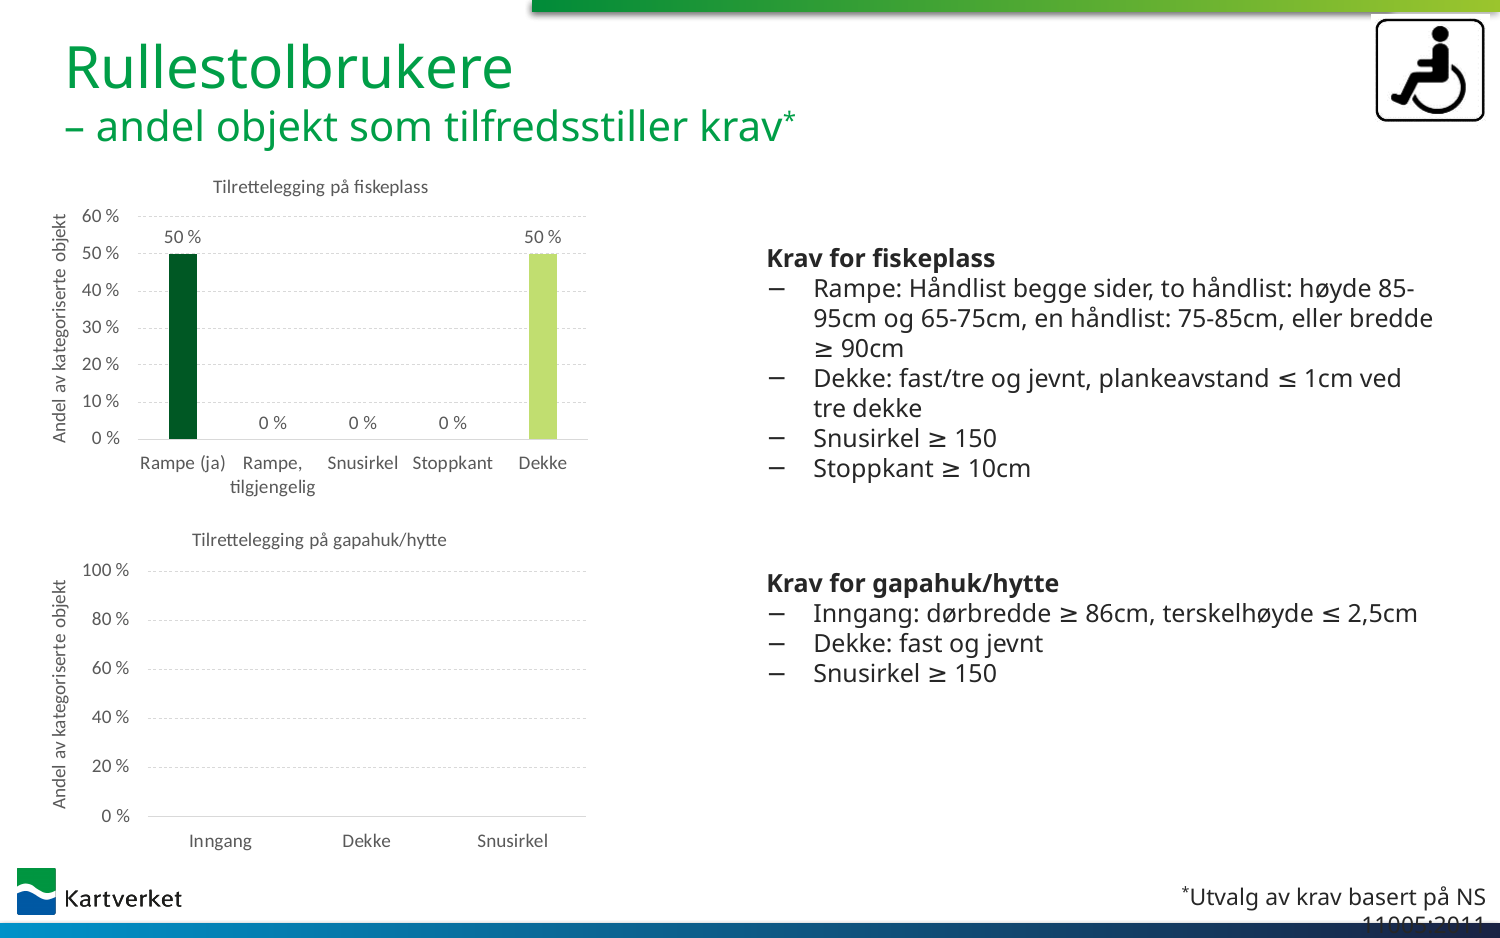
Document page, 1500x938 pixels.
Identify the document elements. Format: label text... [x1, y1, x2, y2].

text_box Rullestolbrukere – andel objekt som tilfredsstiller krav* [49, 29, 1431, 158]
text_box *Utvalg av krav basert på NS 11005:2011 [1068, 873, 1500, 938]
picture [1371, 13, 1491, 127]
text_box Krav for fiskeplass Rampe: Håndlist begge sider, to håndlist: høyde 85-95cm og 65-75cm, en håndlist: 75-85cm, eller bredde ≥ 90cm Dekke: fast/tre og jevnt, plankeavstand ≤ 1cm ved tre dekke Snusirkel ≥ 150 Stoppkant ≥ 10cm [751, 235, 1452, 490]
text_box Krav for gapahuk/hytte Inngang: dørbredde ≥ 86cm, terskelhøyde ≤ 2,5cm Dekke: fast og jevnt Snusirkel ≥ 150 [751, 560, 1452, 695]
picture [41, 166, 599, 505]
picture [41, 520, 597, 859]
